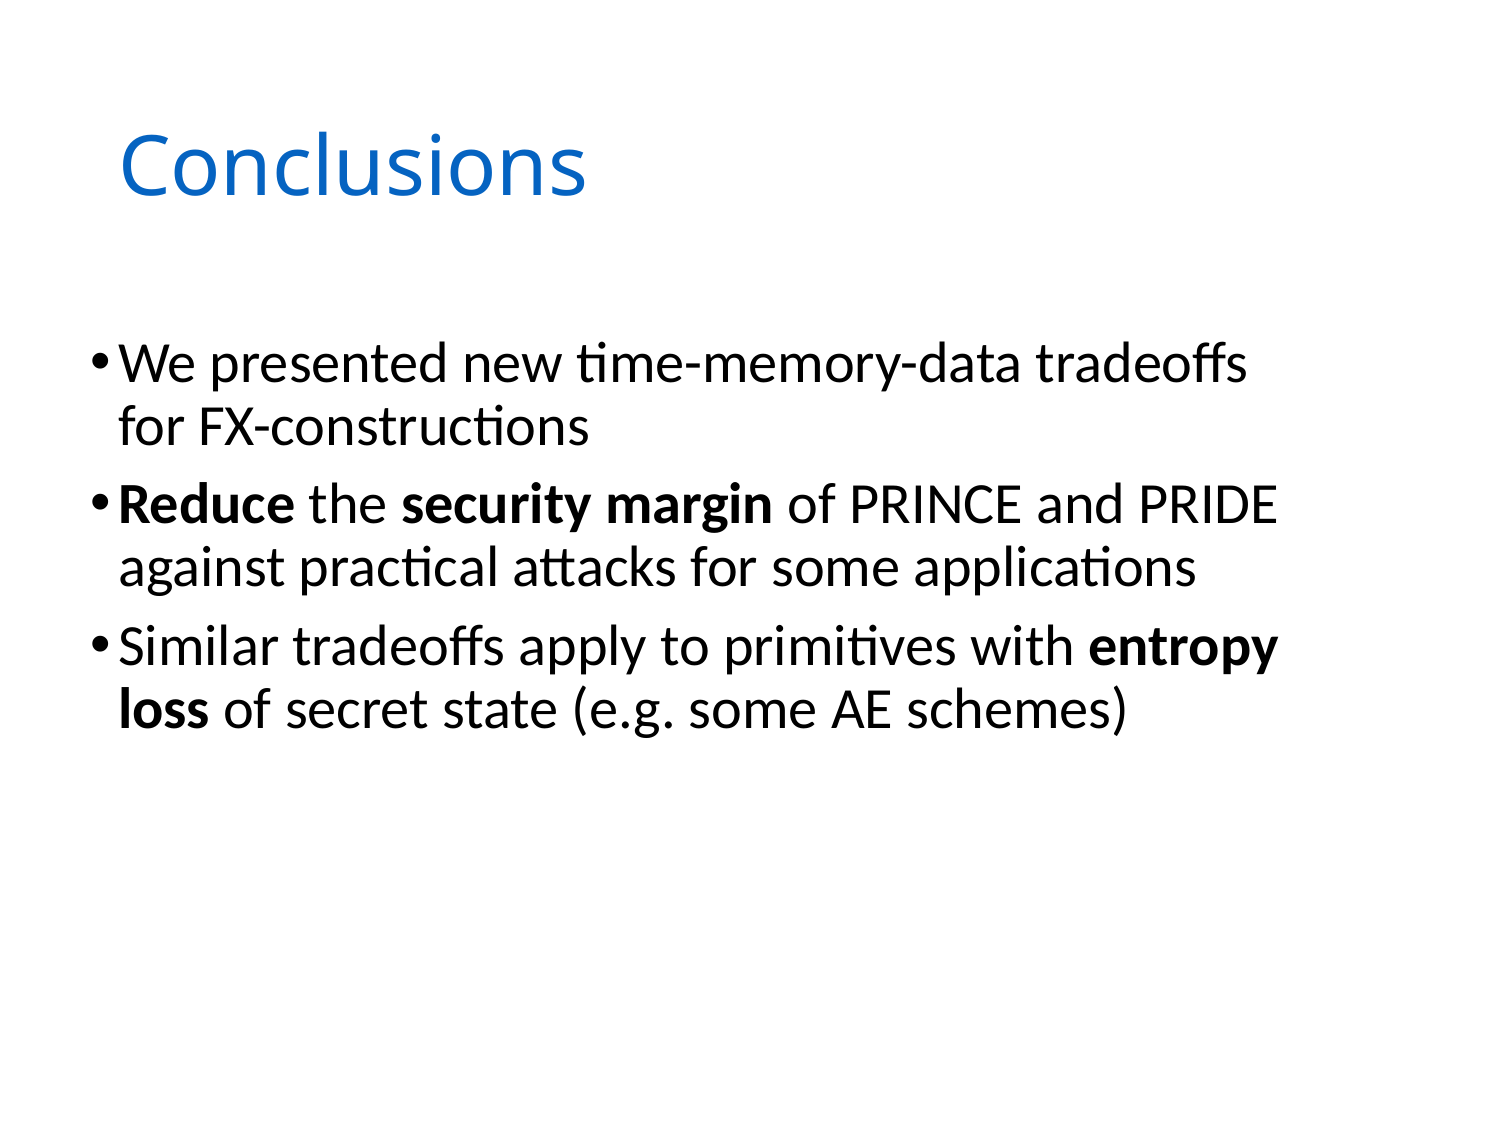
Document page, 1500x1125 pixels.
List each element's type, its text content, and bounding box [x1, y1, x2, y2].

list We presented new time-memory-data tradeoffs for FX-constructions Reduce the security margin of PRINCE and PRIDE against practical attacks for some applications Similar tradeoffs apply to primitives with entropy loss of secret state (e.g. some AE schemes) [75, 324, 1325, 838]
title Conclusions [103, 59, 1397, 278]
